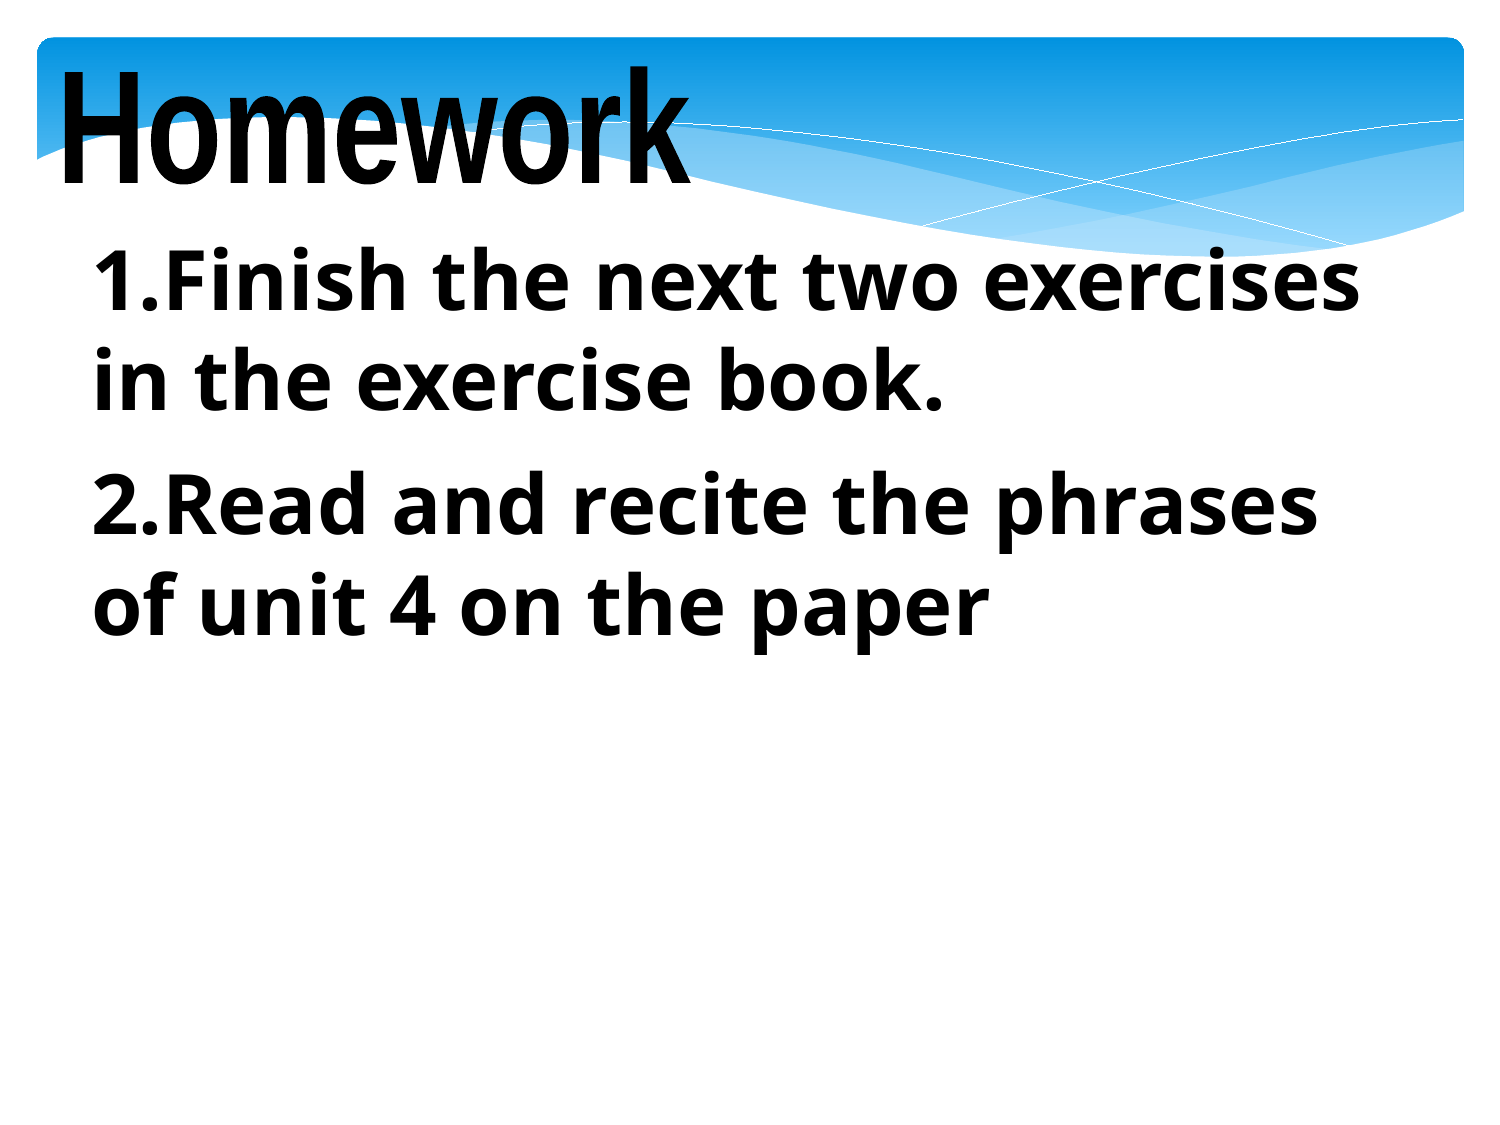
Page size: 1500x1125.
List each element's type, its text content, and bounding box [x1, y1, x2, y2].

text_box 1.Finish the next two exercises in the exercise book. [76, 219, 1412, 435]
text_box 2.Read and recite the phrases of unit 4 on the paper [76, 444, 1412, 659]
